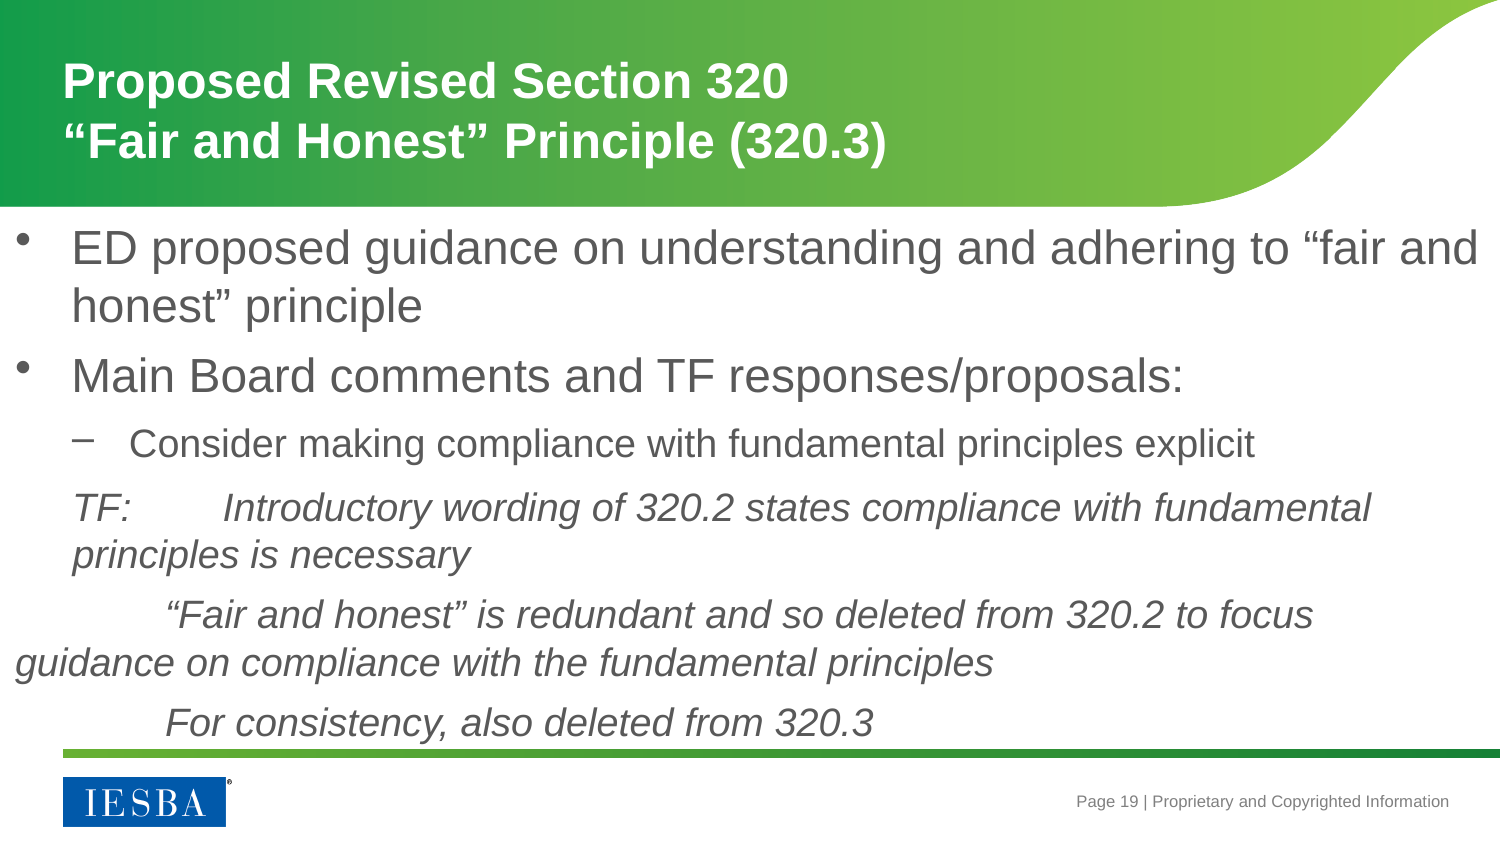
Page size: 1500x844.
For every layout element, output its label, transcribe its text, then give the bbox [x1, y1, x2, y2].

list ED proposed guidance on understanding and adhering to “fair and honest” principle Main Board comments and TF responses/proposals: Consider making compliance with fundamental principles explicit TF: Introductory wording of 320.2 states compliance with fundamental principles is necessary “Fair and honest” is redundant and so deleted from 320.2 to focus guidance on compliance with the fundamental principles For consistency, also deleted from 320.3 [0, 209, 1500, 747]
picture [63, 777, 232, 827]
picture [0, 0, 1500, 207]
title Proposed Revised Section 320 “Fair and Honest” Principle (320.3) [62, 75, 1300, 142]
